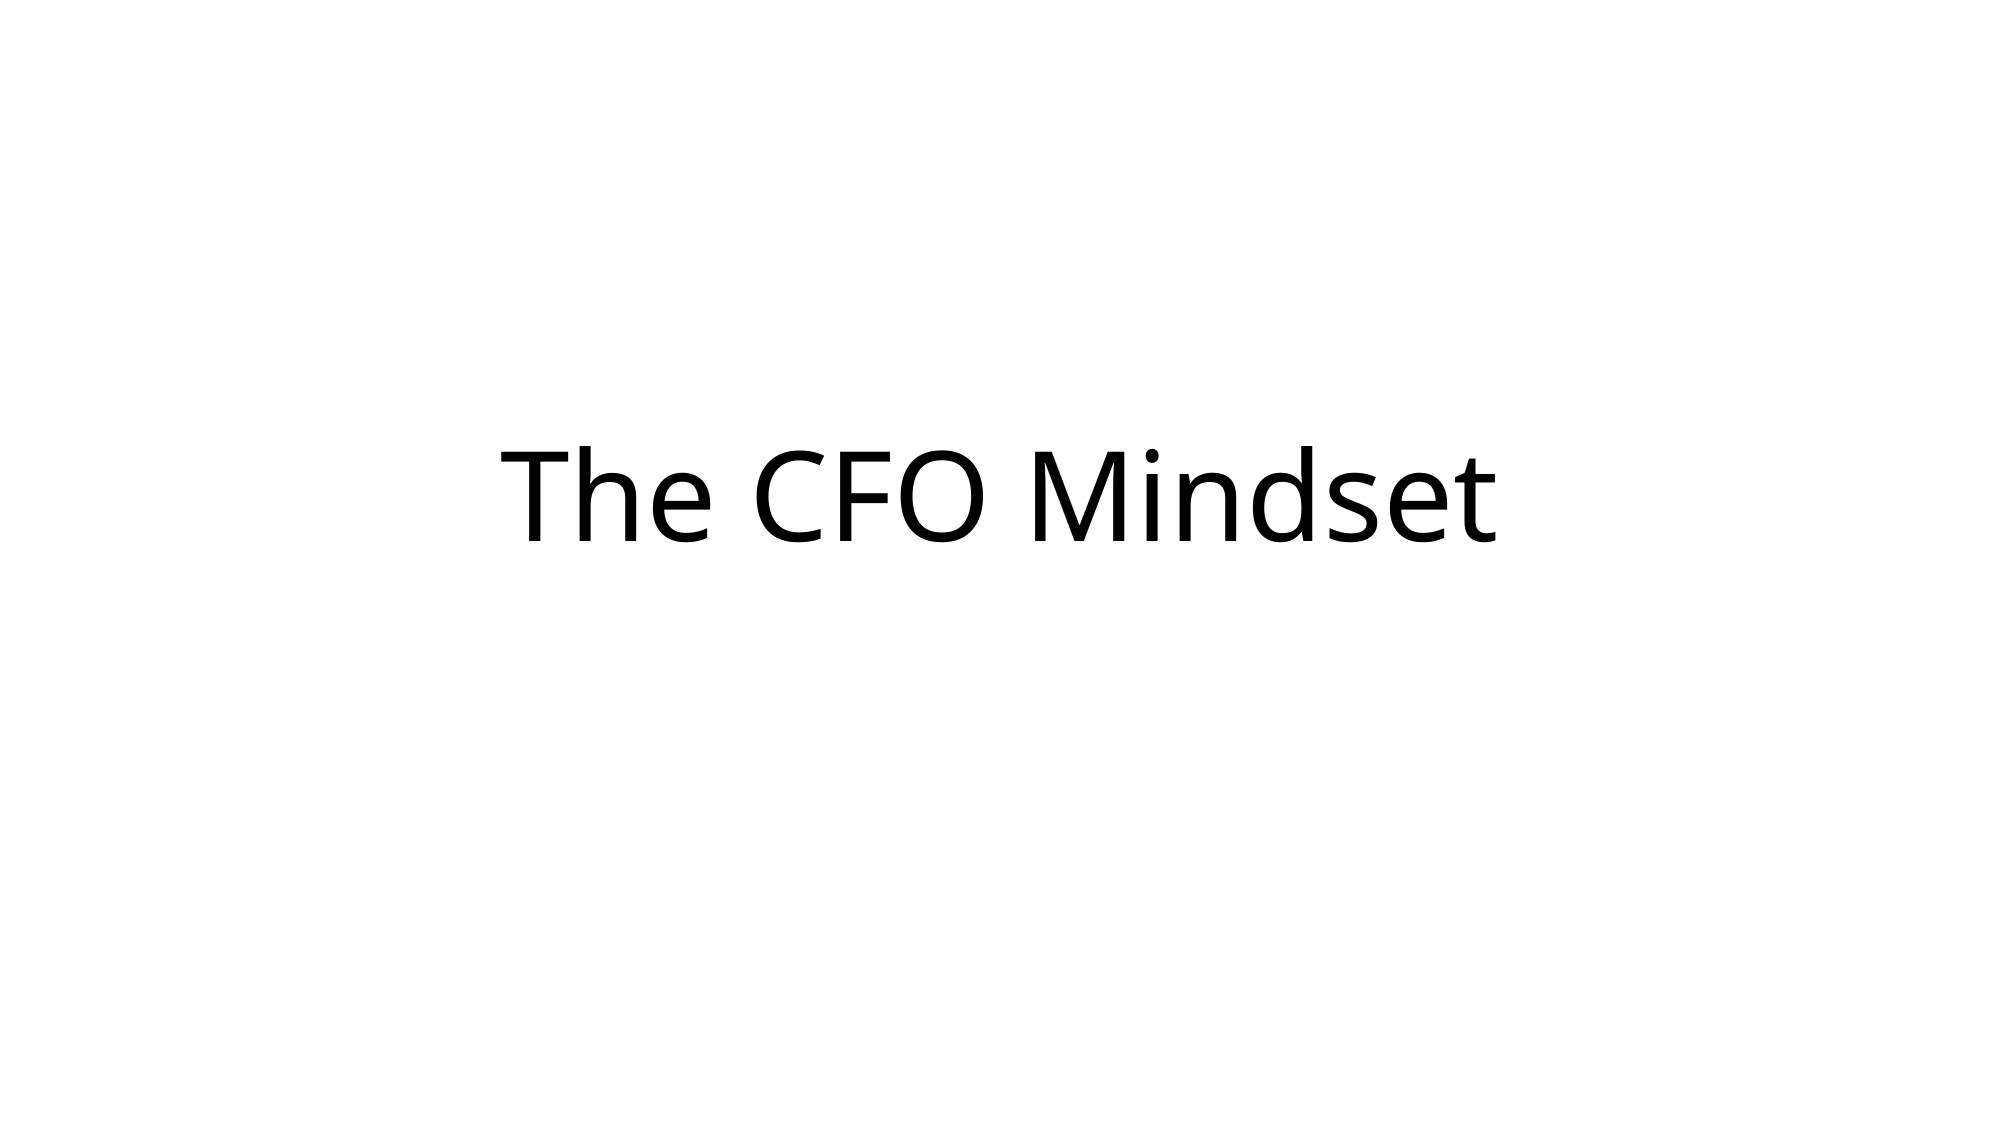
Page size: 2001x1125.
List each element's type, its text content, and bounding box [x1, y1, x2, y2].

title The CFO Mindset [249, 184, 1750, 576]
